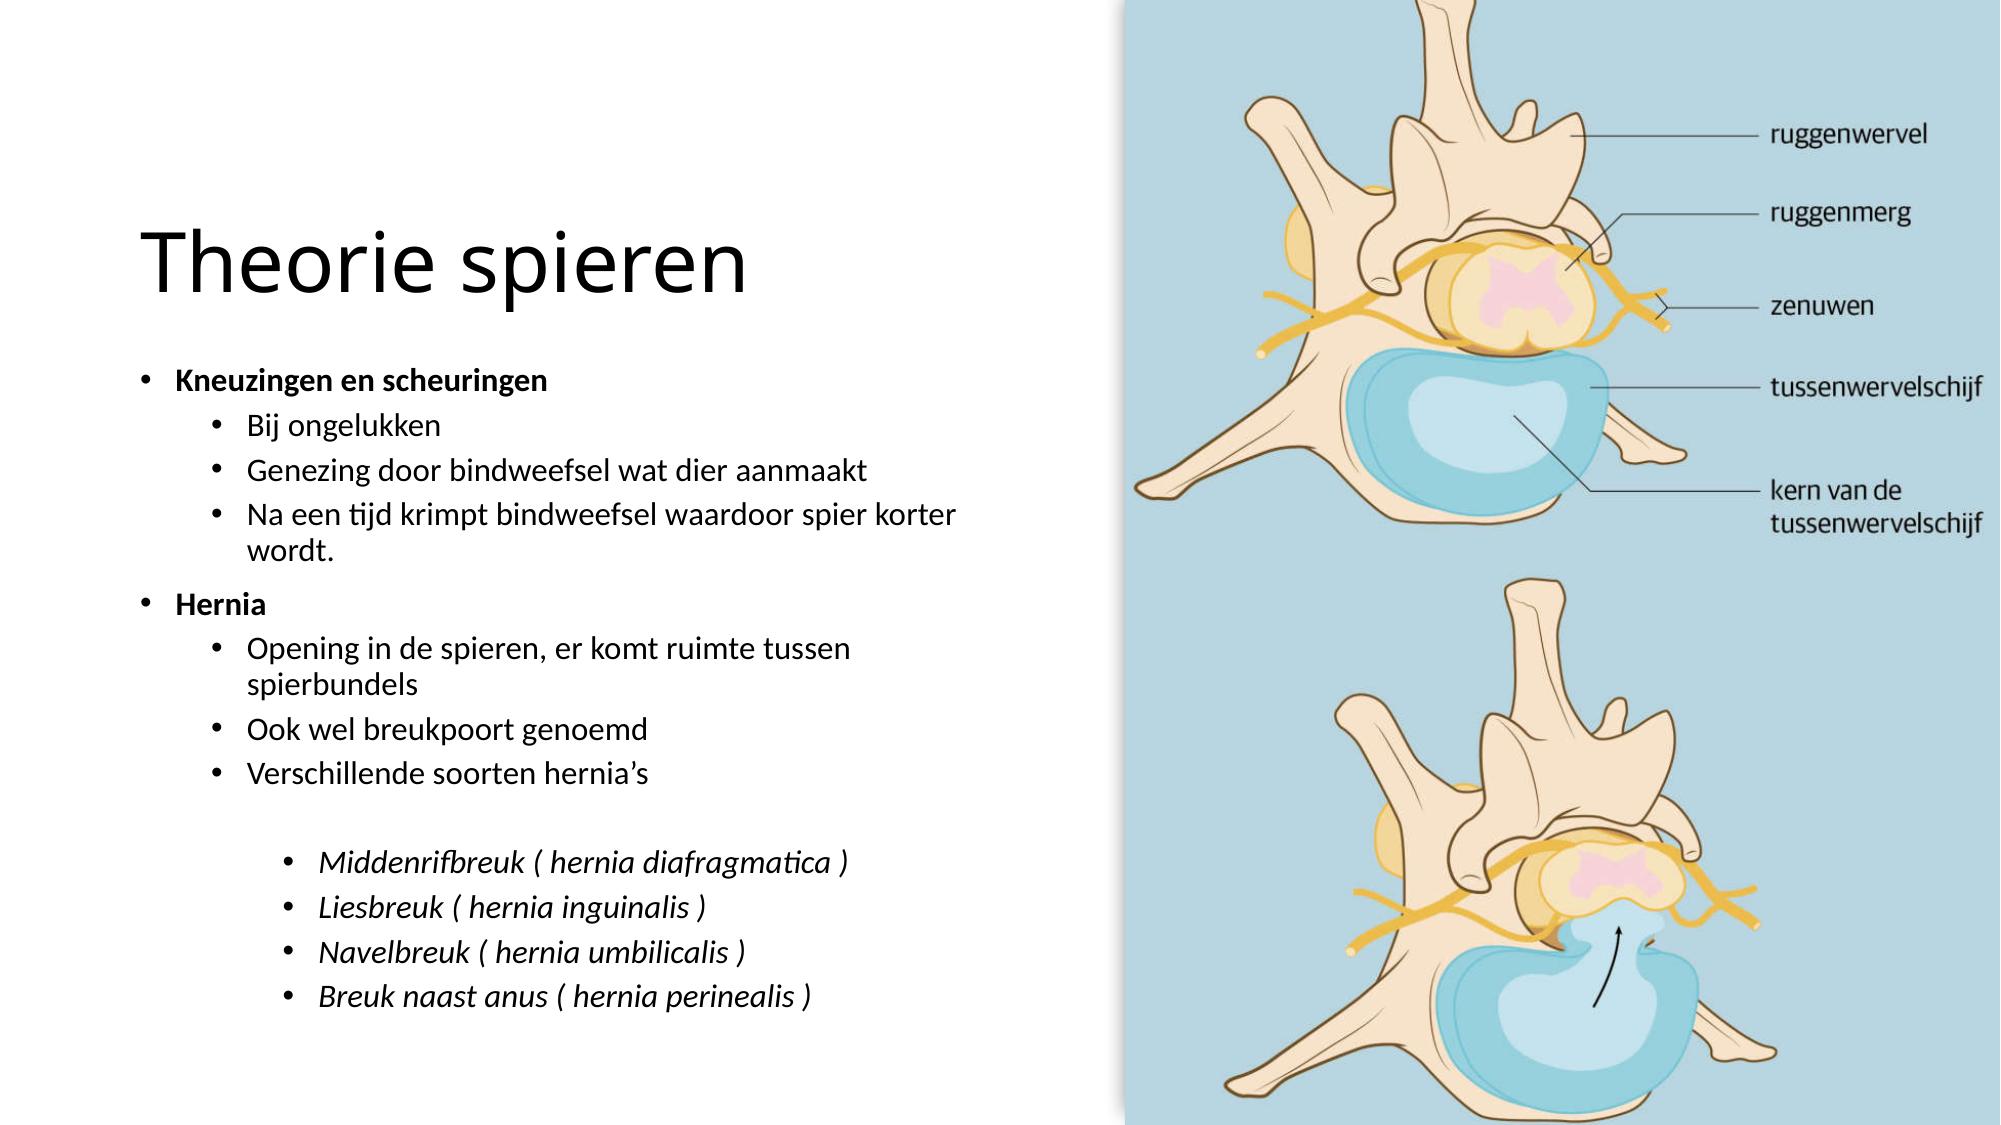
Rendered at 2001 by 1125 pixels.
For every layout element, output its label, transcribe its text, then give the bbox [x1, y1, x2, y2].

title Theorie spieren [124, 125, 1000, 354]
text_box [0, 0, 1124, 1125]
list Kneuzingen en scheuringen Bij ongelukken Genezing door bindweefsel wat dier aanmaakt Na een tijd krimpt bindweefsel waardoor spier korter wordt. Hernia Opening in de spieren, er komt ruimte tussen spierbundels Ook wel breukpoort genoemd Verschillende soorten hernia’s Middenrifbreuk ( hernia diafragmatica ) Liesbreuk ( hernia inguinalis ) Navelbreuk ( hernia umbilicalis ) Breuk naast anus ( hernia perinealis ) [124, 354, 1000, 1024]
picture [1124, 0, 2000, 1125]
